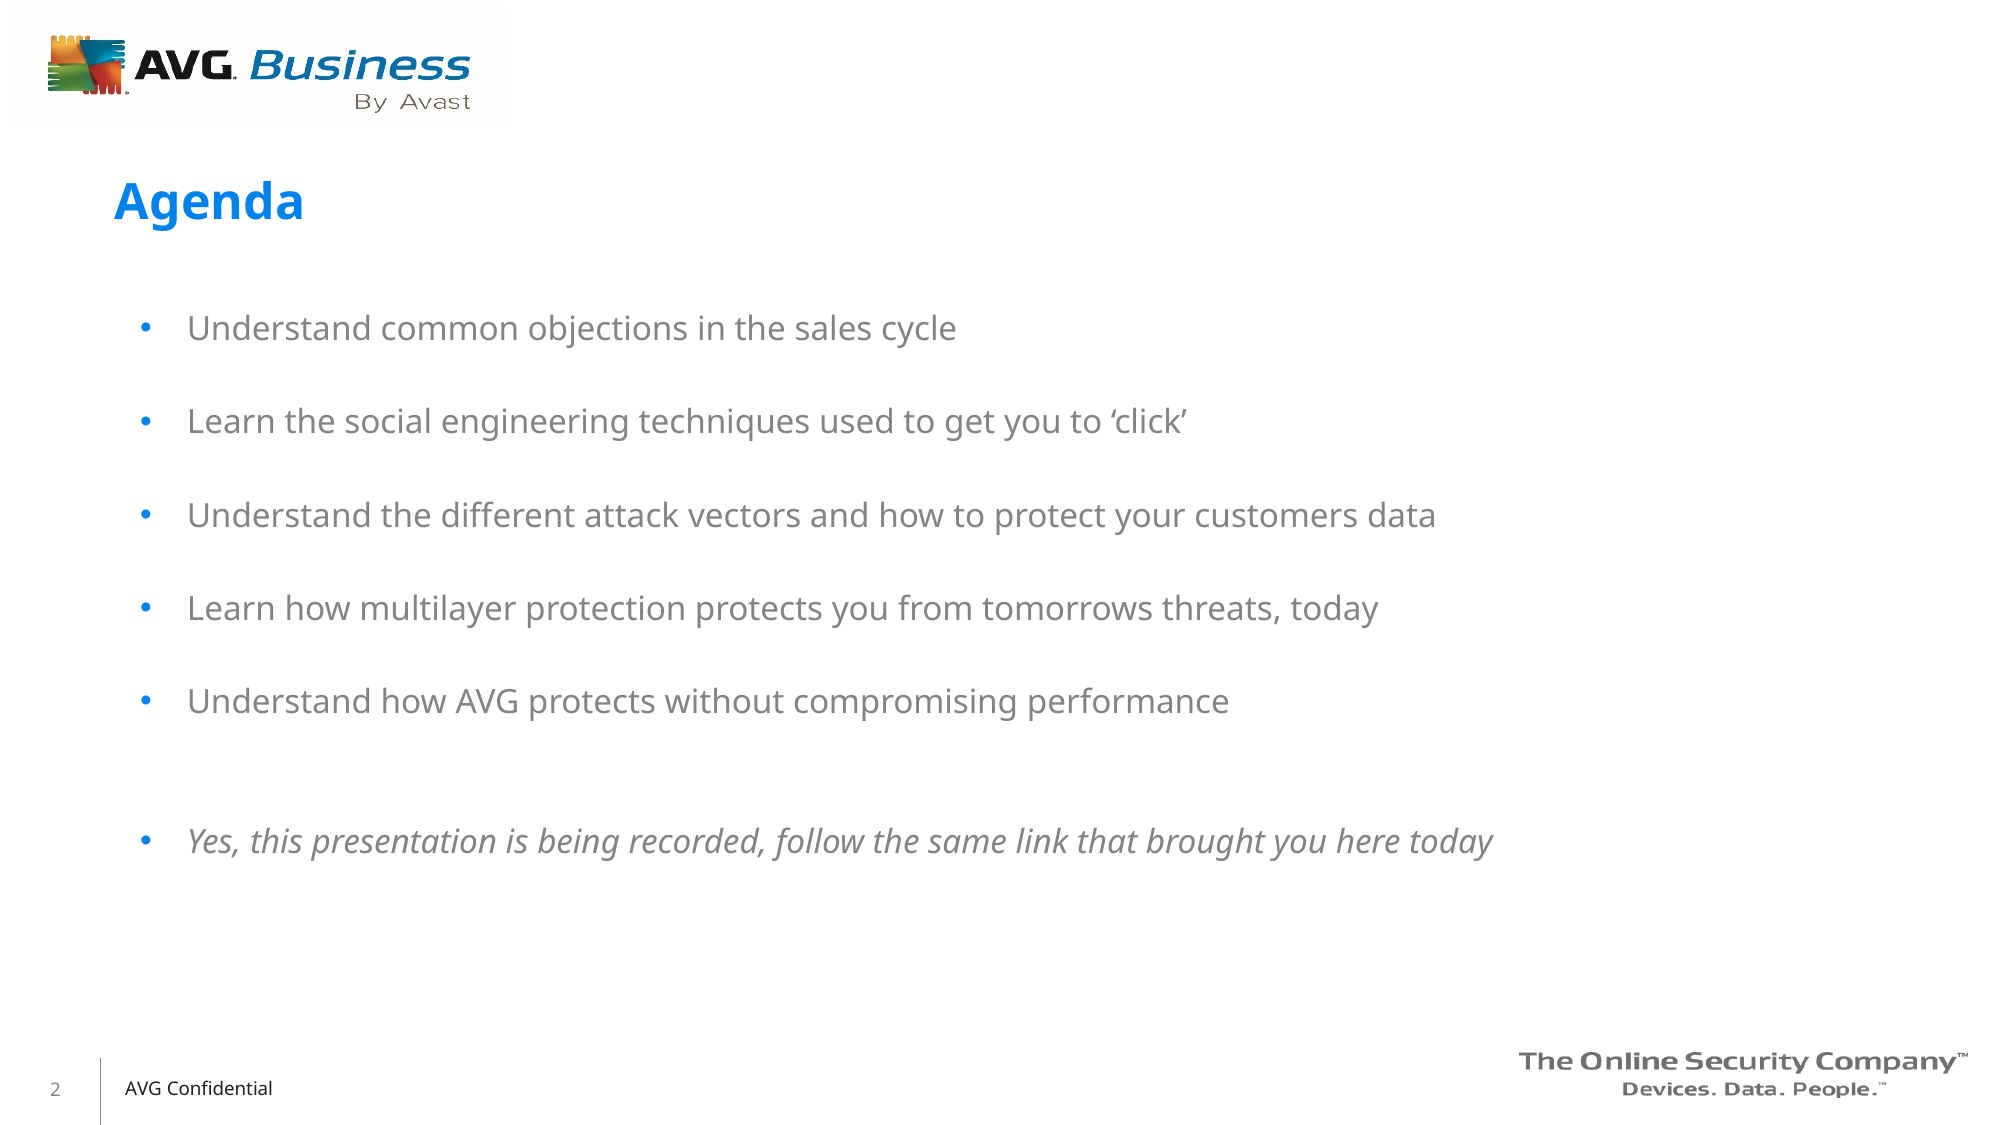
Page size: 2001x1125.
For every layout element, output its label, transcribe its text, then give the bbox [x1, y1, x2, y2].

title Agenda [99, 107, 1904, 238]
picture [1519, 1052, 1968, 1098]
picture [8, 6, 509, 123]
list Understand common objections in the sales cycle Learn the social engineering techniques used to get you to ‘click’ Understand the different attack vectors and how to protect your customers data Learn how multilayer protection protects you from tomorrows threats, today Understand how AVG protects without compromising performance Yes, this presentation is being recorded, follow the same link that brought you here today [125, 299, 1738, 1068]
